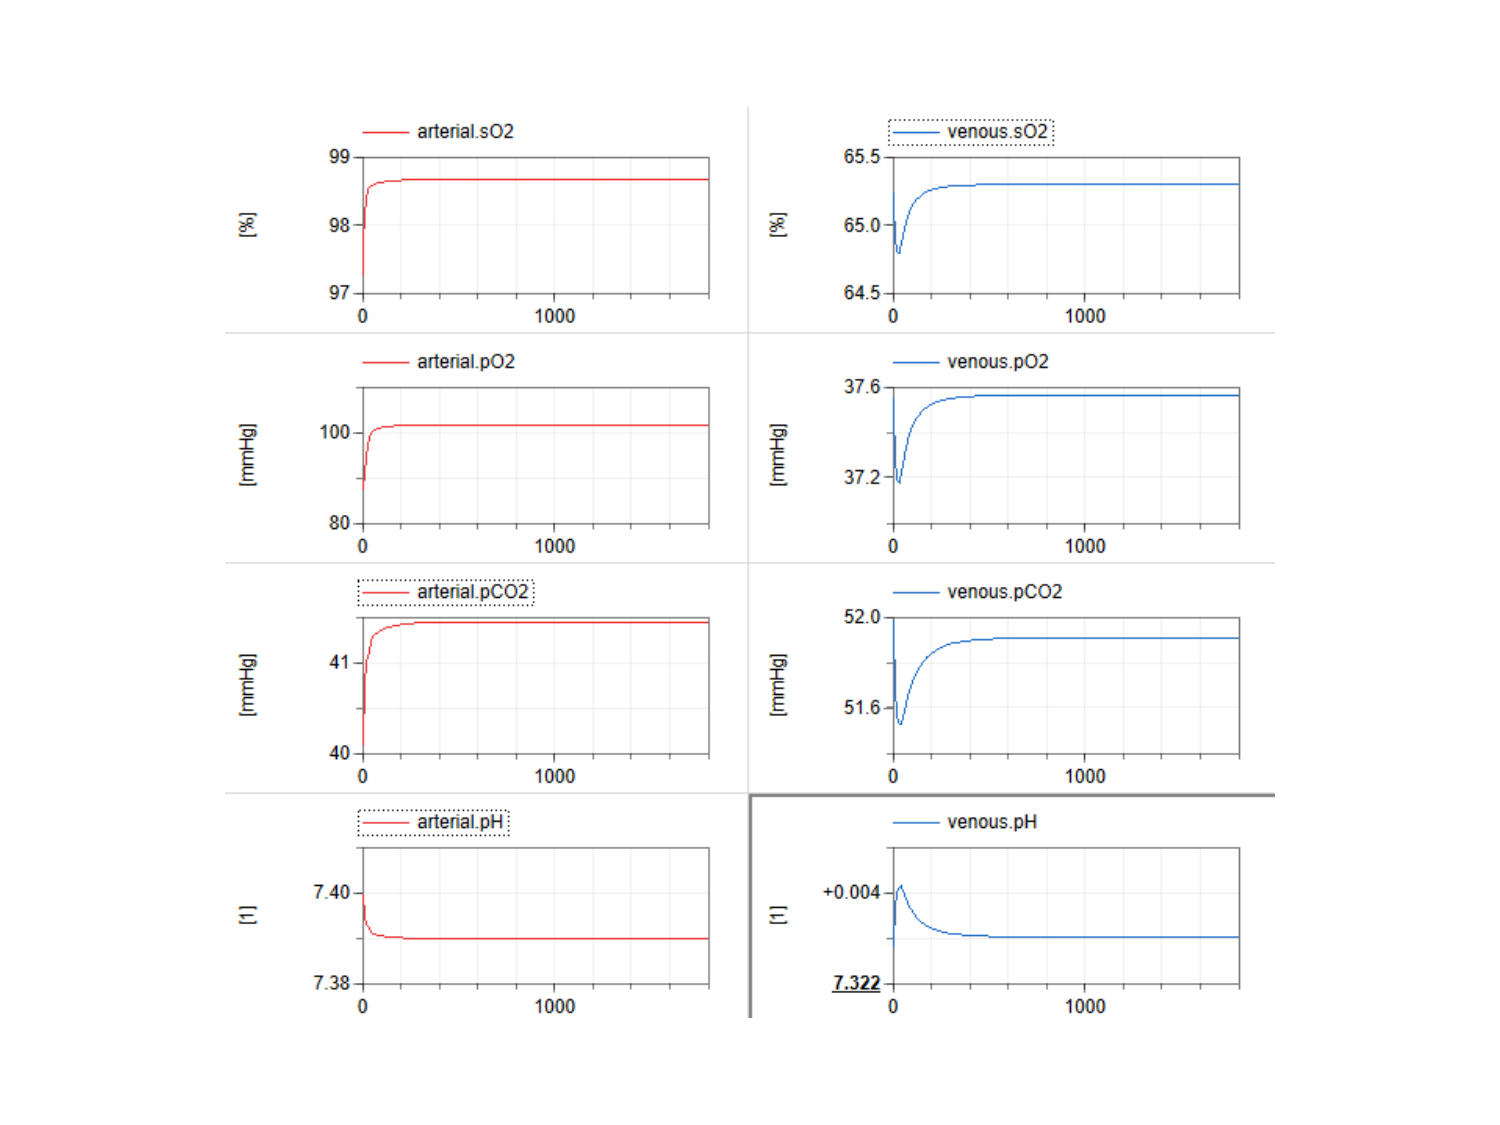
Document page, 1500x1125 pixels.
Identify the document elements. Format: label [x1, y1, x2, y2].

picture [225, 107, 1275, 1018]
